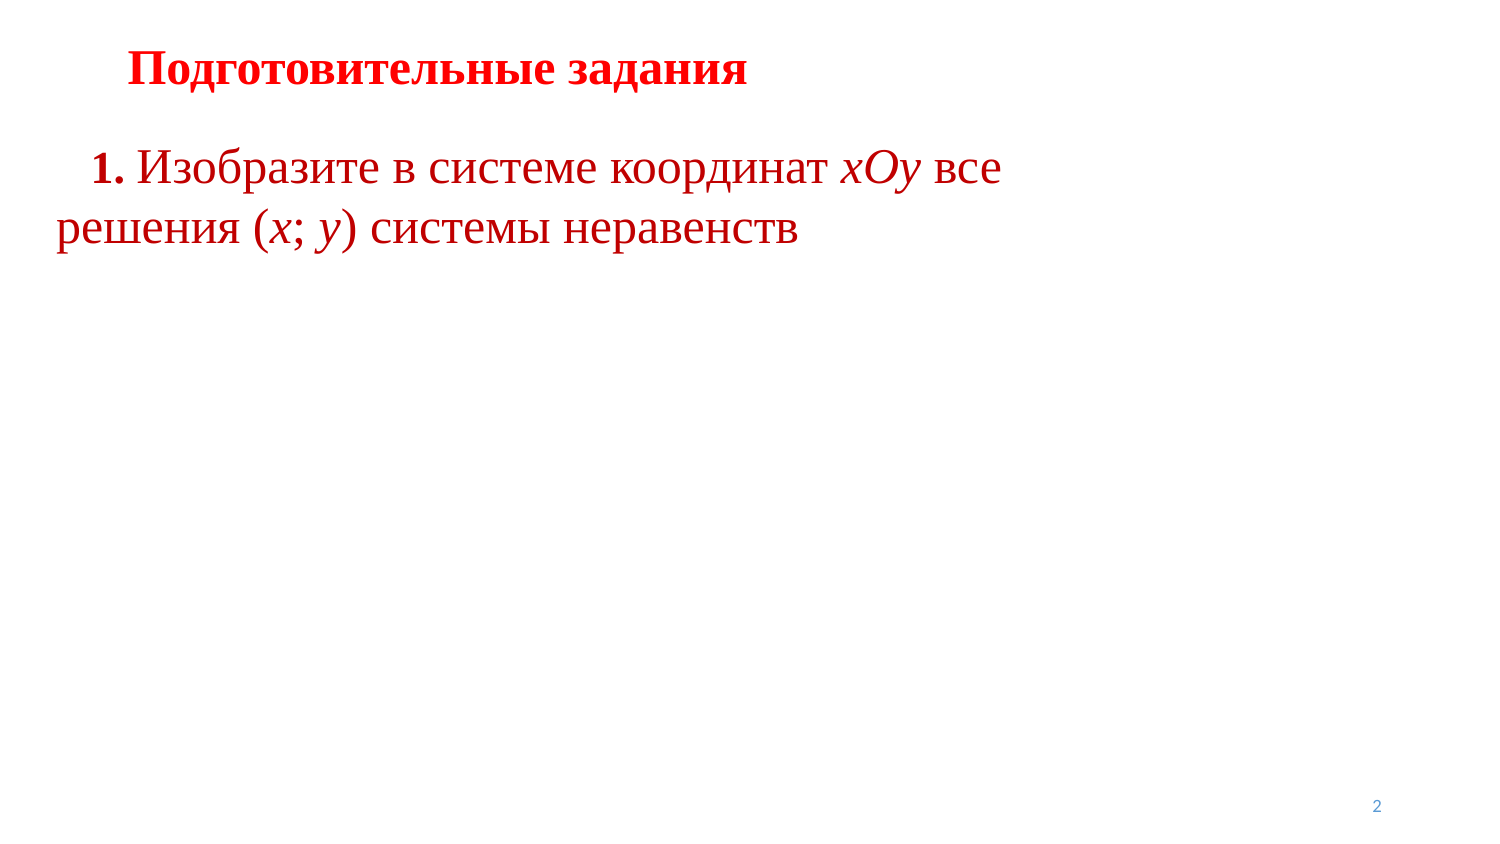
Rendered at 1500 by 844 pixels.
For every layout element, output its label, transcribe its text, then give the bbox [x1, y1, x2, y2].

subtitle [41, 150, 1471, 800]
title Подготовительные задания [112, 32, 1376, 103]
slide_number 2 [1059, 782, 1397, 827]
